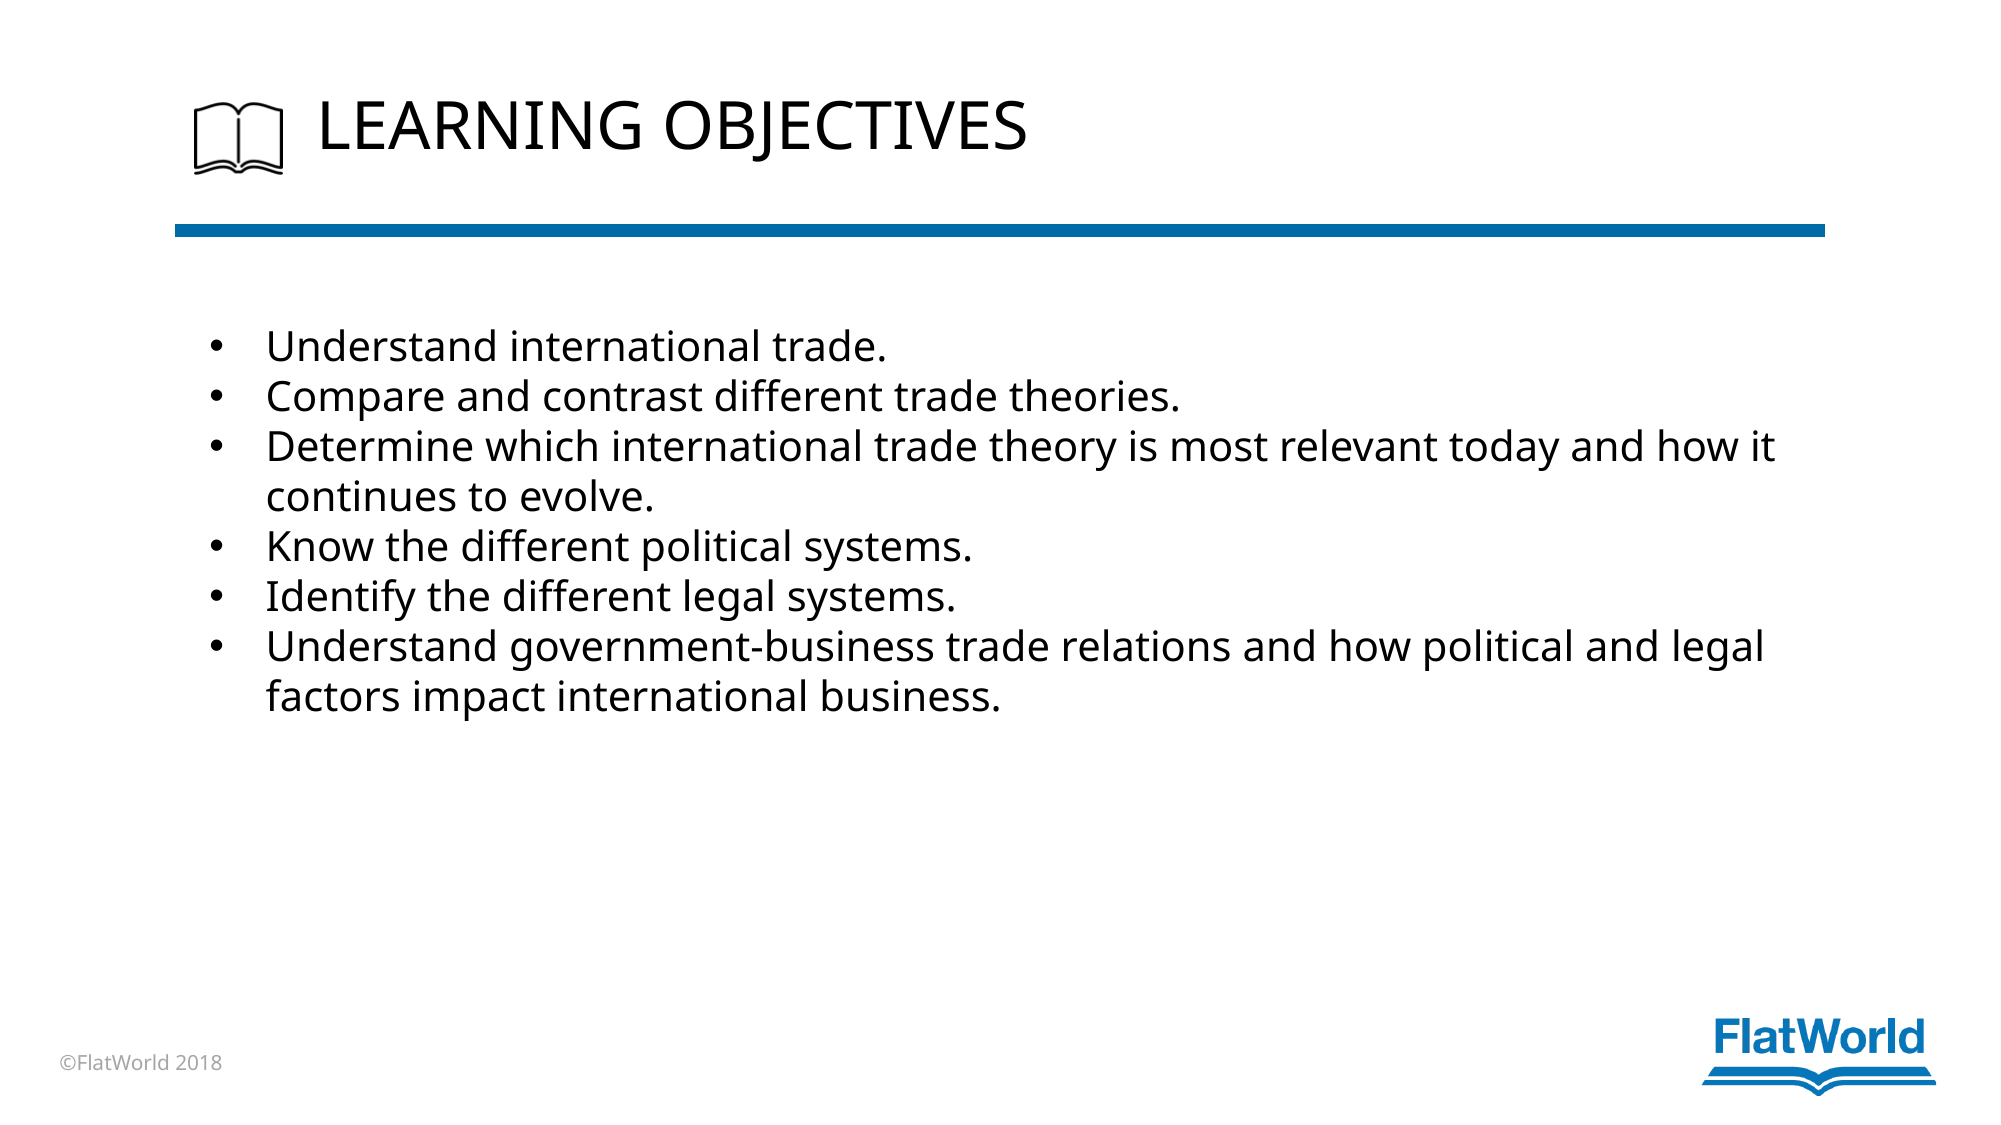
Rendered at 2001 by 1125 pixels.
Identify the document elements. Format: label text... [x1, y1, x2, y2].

title LEARNING OBJECTIVES [301, 75, 1175, 190]
subtitle Understand international trade. Compare and contrast different trade theories. Determine which international trade theory is most relevant today and how it continues to evolve. Know the different political systems. Identify the different legal systems. Understand government-business trade relations and how political and legal factors impact international business. [194, 312, 1825, 673]
picture [194, 94, 283, 183]
